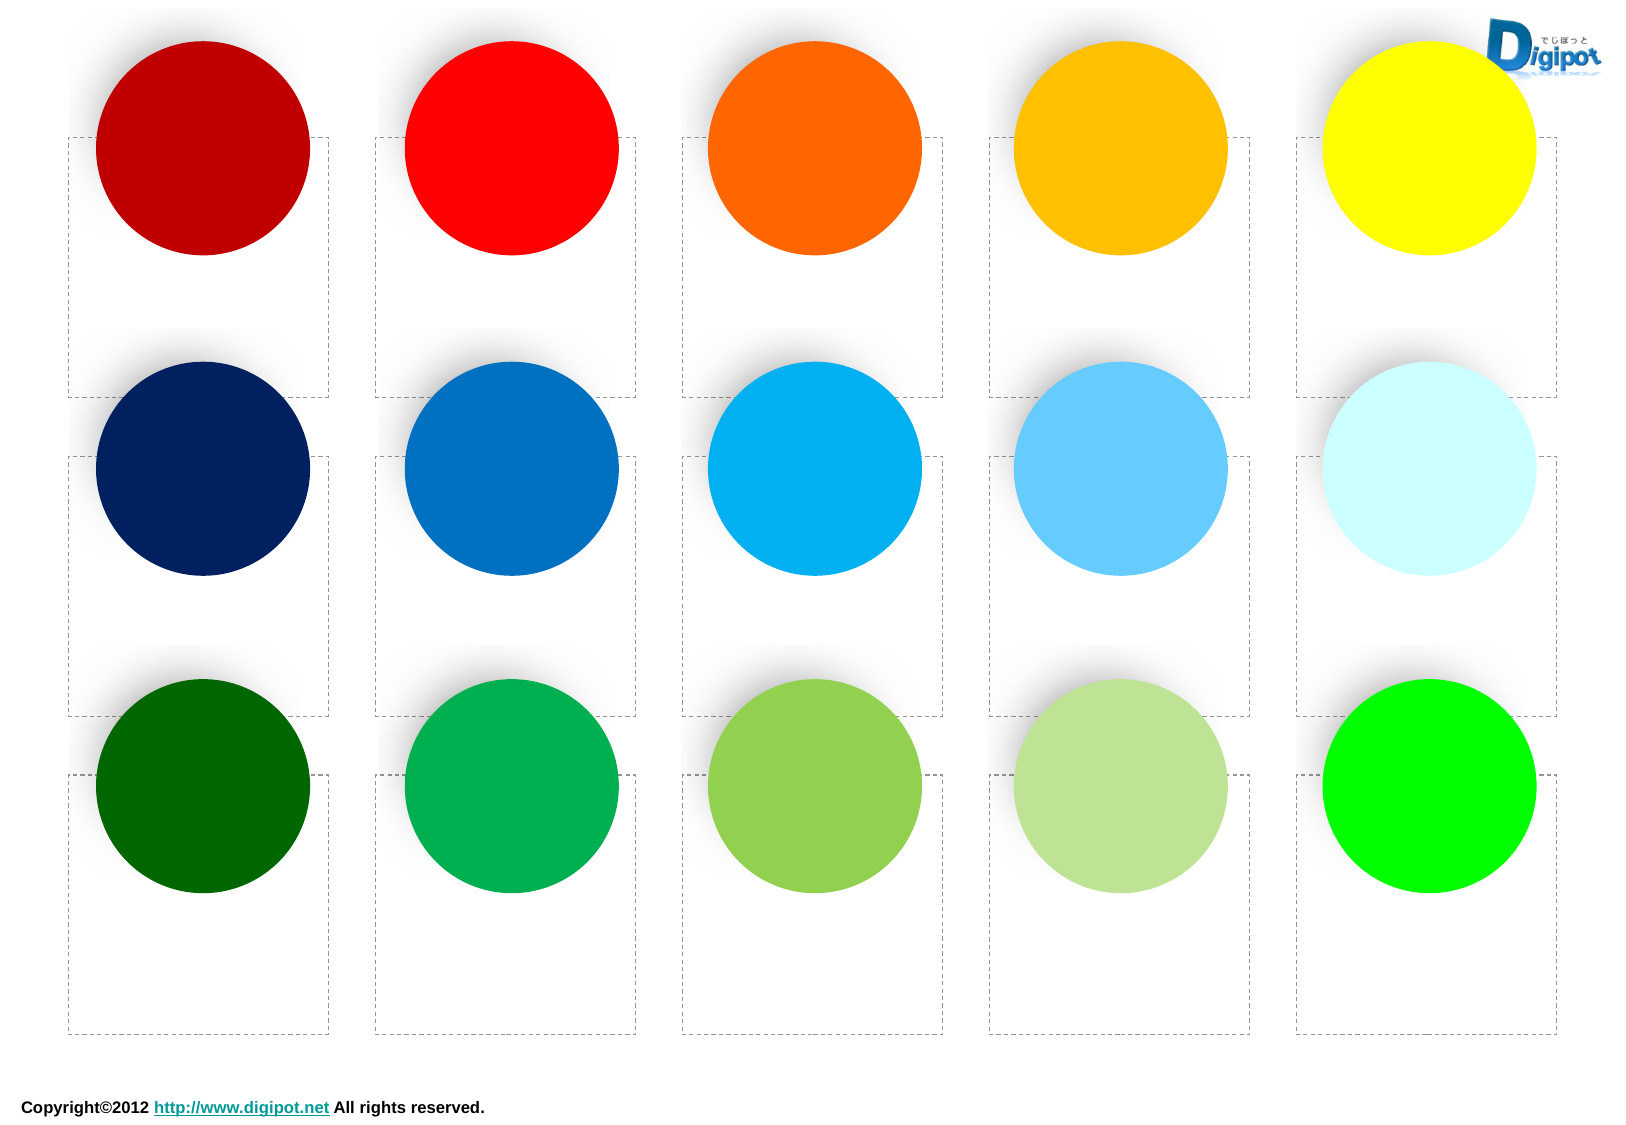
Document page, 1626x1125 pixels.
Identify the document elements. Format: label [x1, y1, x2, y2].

text_box [1013, 361, 1228, 576]
text_box [1322, 361, 1537, 576]
text_box [96, 361, 311, 576]
text_box [1013, 679, 1228, 894]
text_box [1322, 679, 1537, 894]
text_box [1322, 41, 1537, 256]
picture [1485, 18, 1602, 82]
text_box [1013, 41, 1228, 256]
text_box [404, 679, 619, 894]
text_box [707, 361, 923, 576]
text_box [404, 361, 619, 576]
text_box [707, 679, 923, 894]
text_box [404, 41, 619, 256]
text_box [96, 41, 311, 256]
text_box [707, 41, 923, 256]
text_box [96, 679, 311, 894]
